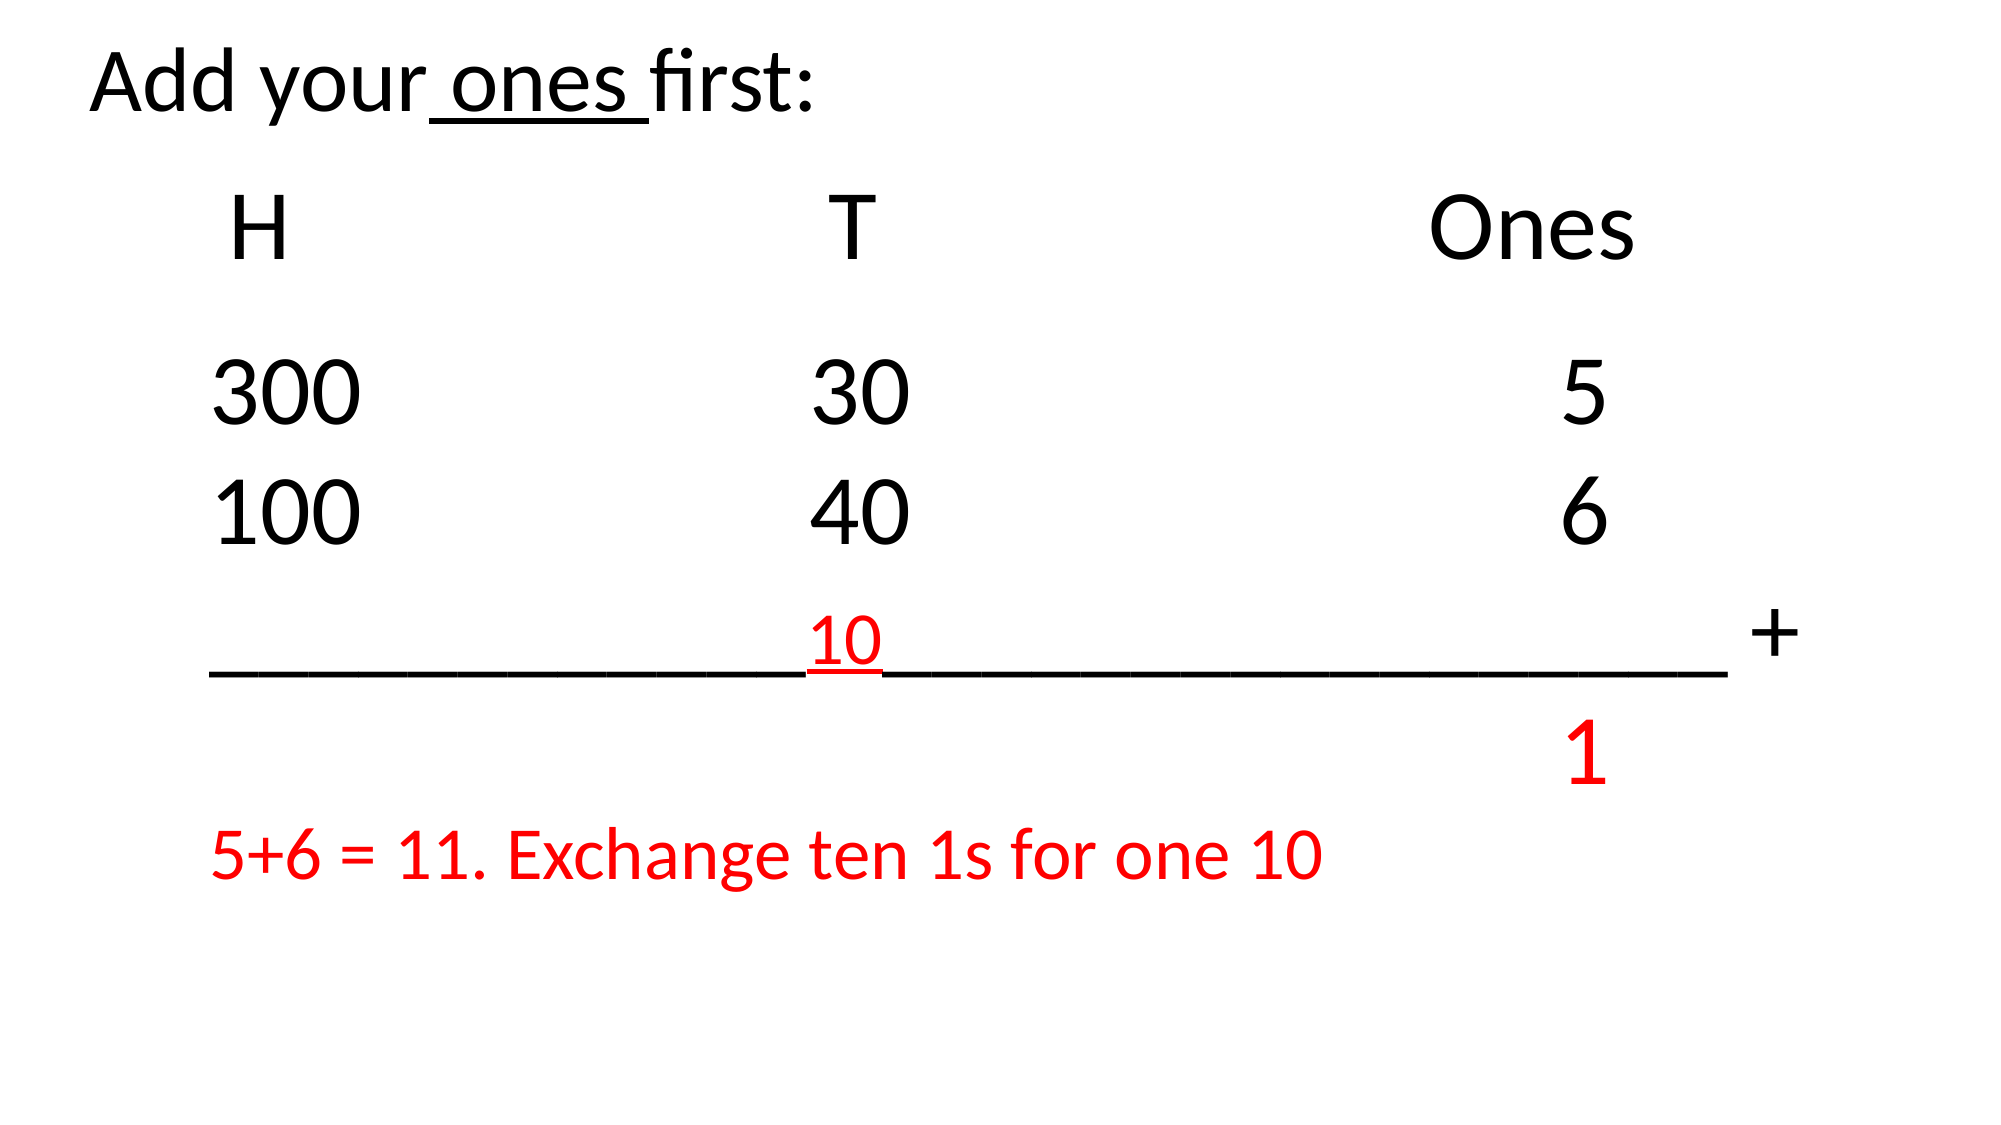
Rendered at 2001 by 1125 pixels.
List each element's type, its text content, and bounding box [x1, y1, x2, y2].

text_box 300 30 5 100 40 6 ____________10_________________ + 1 5+6 = 11. Exchange ten 1s for one 10 [195, 317, 1826, 902]
text_box H T Ones [214, 152, 1670, 287]
text_box Add your ones first: [75, 12, 1899, 138]
